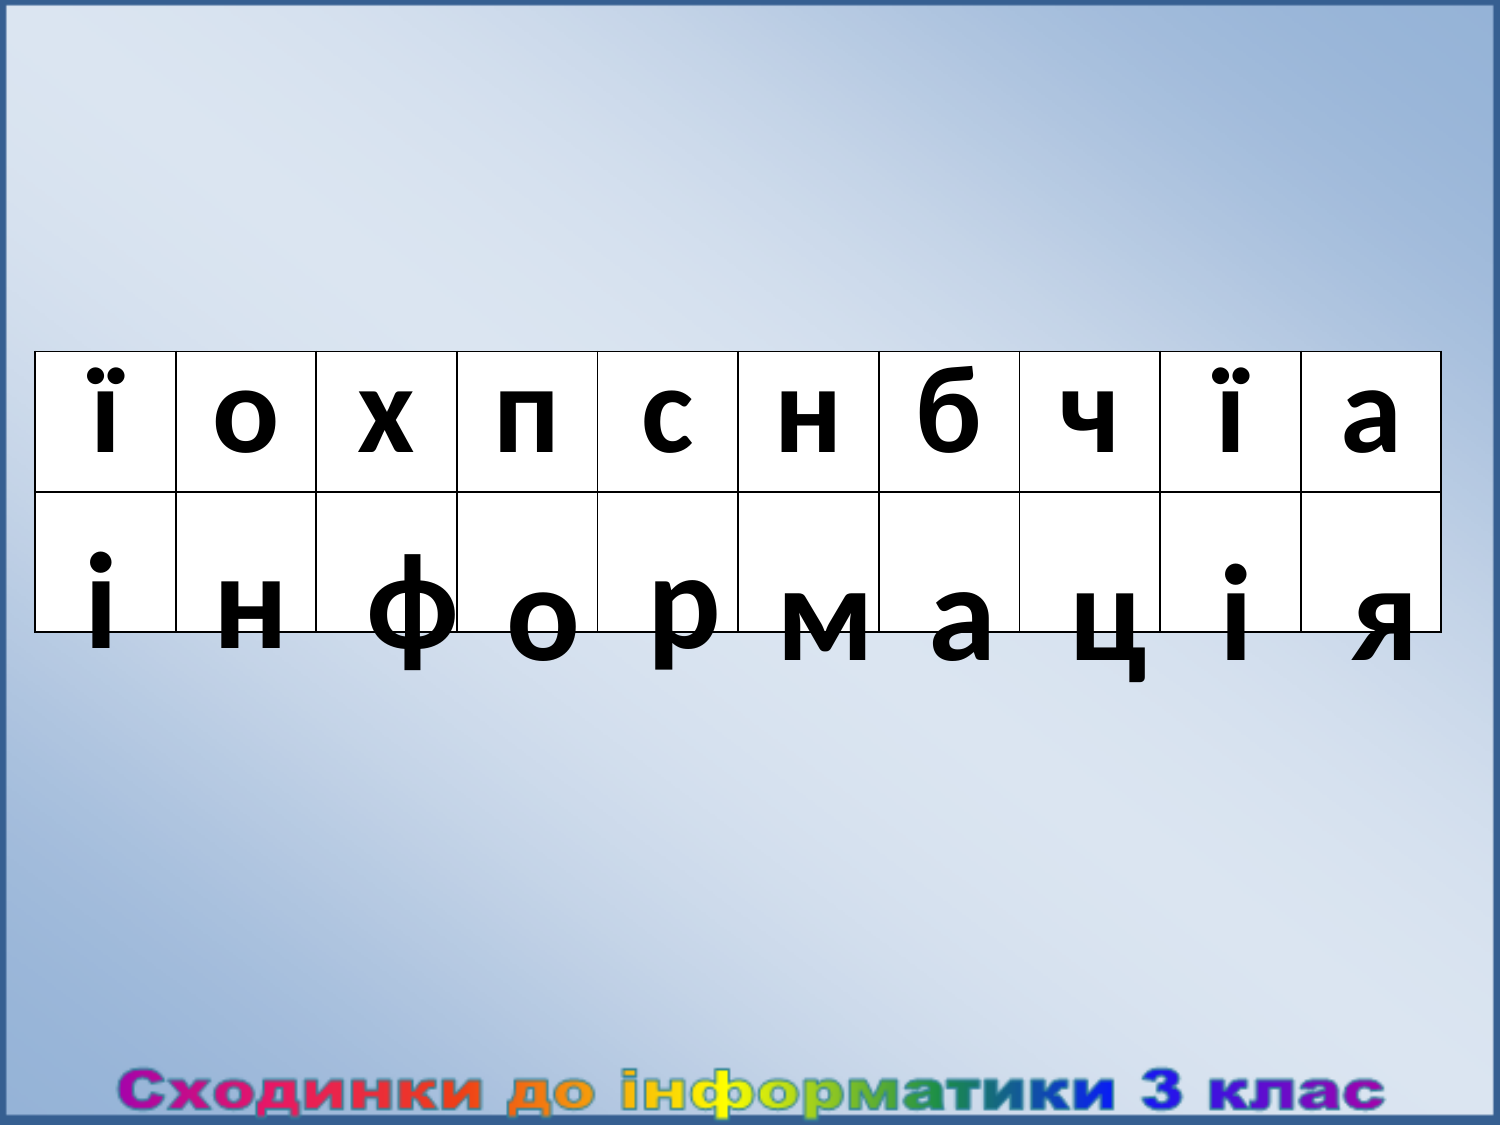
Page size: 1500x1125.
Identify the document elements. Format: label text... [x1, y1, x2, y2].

text_box о [492, 515, 575, 696]
text_box і [70, 503, 153, 684]
table_header н [739, 352, 878, 491]
table_cell [1161, 493, 1300, 631]
table_cell [1020, 493, 1159, 631]
text_box і [1195, 515, 1278, 696]
table_header с [598, 352, 737, 491]
table_cell [317, 493, 456, 631]
table_cell [598, 493, 737, 631]
table_header п [458, 352, 597, 491]
table_cell [458, 493, 597, 631]
table_header б [880, 352, 1019, 491]
table_header ї [1161, 352, 1300, 491]
text_box н [199, 503, 282, 684]
text_box р [632, 503, 715, 684]
text_box м [761, 515, 844, 696]
text_box а [914, 515, 997, 696]
text_box ц [1054, 515, 1137, 696]
table_cell [177, 493, 315, 631]
text_box ф [351, 503, 434, 684]
table_cell [36, 493, 175, 631]
table_header х [317, 352, 456, 491]
table_cell [880, 493, 1019, 631]
table_header ч [1020, 352, 1159, 491]
table_header а [1302, 352, 1440, 491]
table_header о [177, 352, 315, 491]
table_cell [739, 493, 878, 631]
text_box я [1335, 515, 1418, 696]
picture [0, 0, 1500, 1125]
table_cell [1302, 493, 1440, 631]
table_header ї [36, 352, 175, 491]
